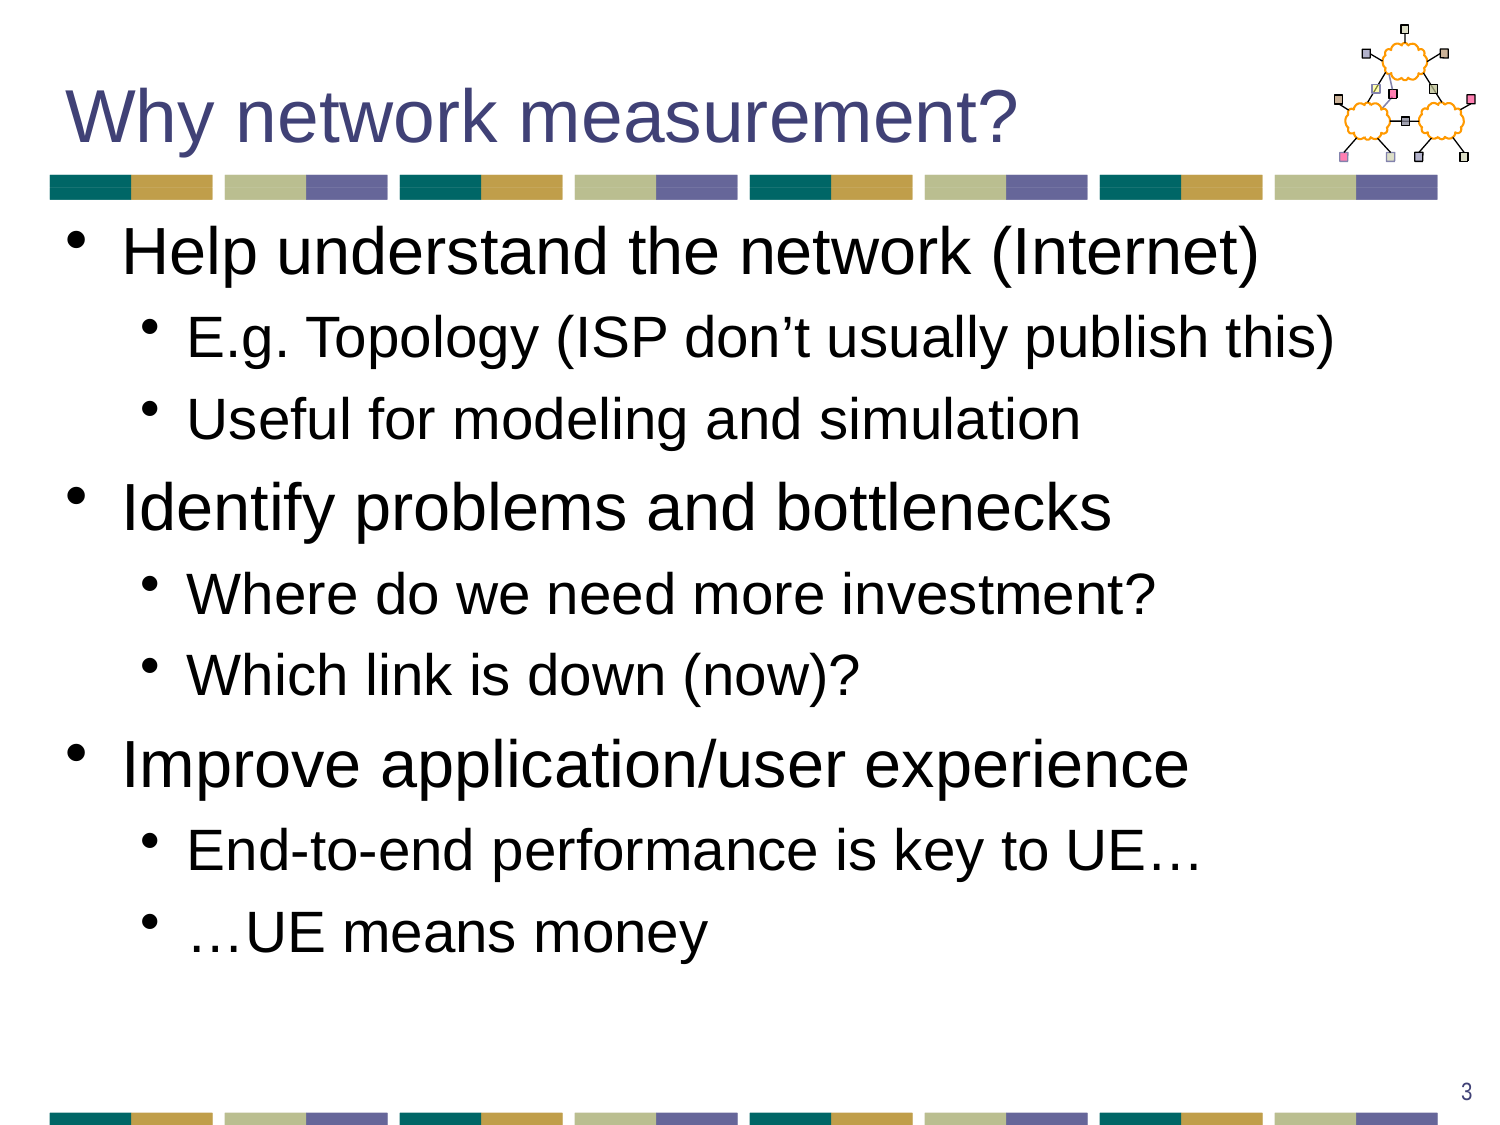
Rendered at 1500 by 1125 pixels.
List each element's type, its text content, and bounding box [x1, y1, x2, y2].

slide_number 3 [1174, 1037, 1488, 1113]
list Help understand the network (Internet) E.g. Topology (ISP don’t usually publish this) Useful for modeling and simulation Identify problems and bottlenecks Where do we need more investment? Which link is down (now)? Improve application/user experience End-to-end performance is key to UE… …UE means money [50, 200, 1438, 1000]
title Why network measurement? [50, 62, 1438, 163]
